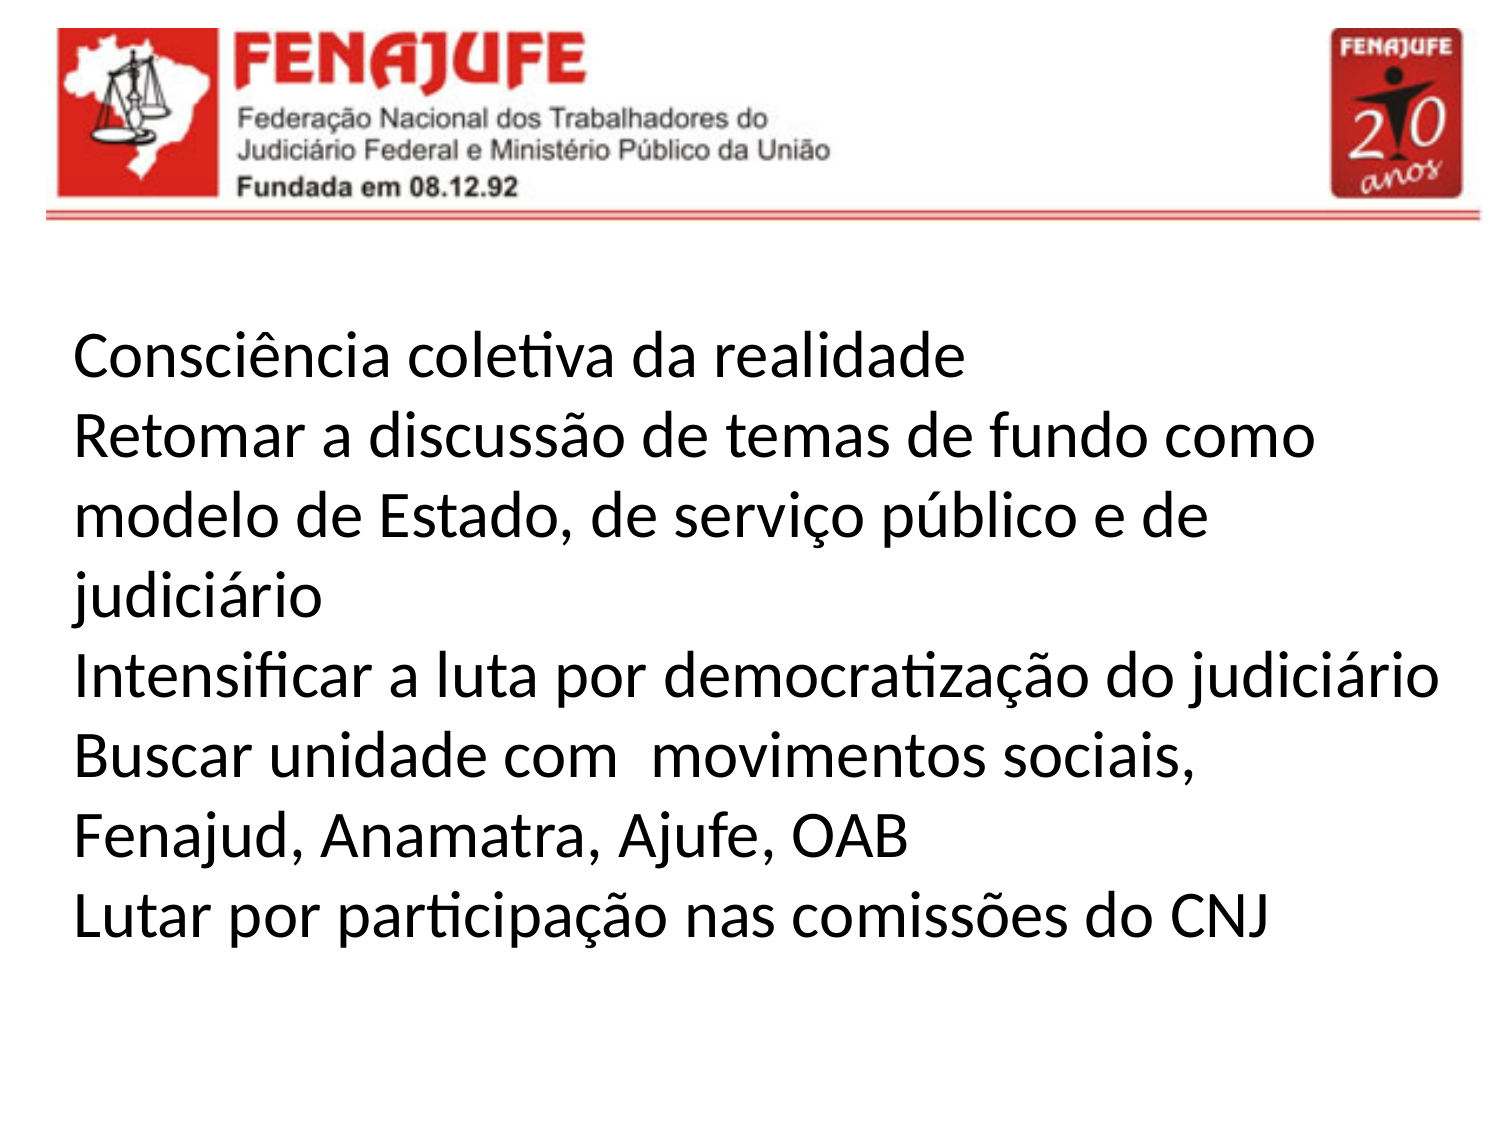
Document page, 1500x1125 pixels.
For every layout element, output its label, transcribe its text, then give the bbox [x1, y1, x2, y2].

text_box Consciência coletiva da realidade Retomar a discussão de temas de fundo como modelo de Estado, de serviço público e de judiciário Intensificar a luta por democratização do judiciário Buscar unidade com movimentos sociais, Fenajud, Anamatra, Ajufe, OAB Lutar por participação nas comissões do CNJ [58, 243, 1459, 1018]
picture [46, 28, 1483, 223]
